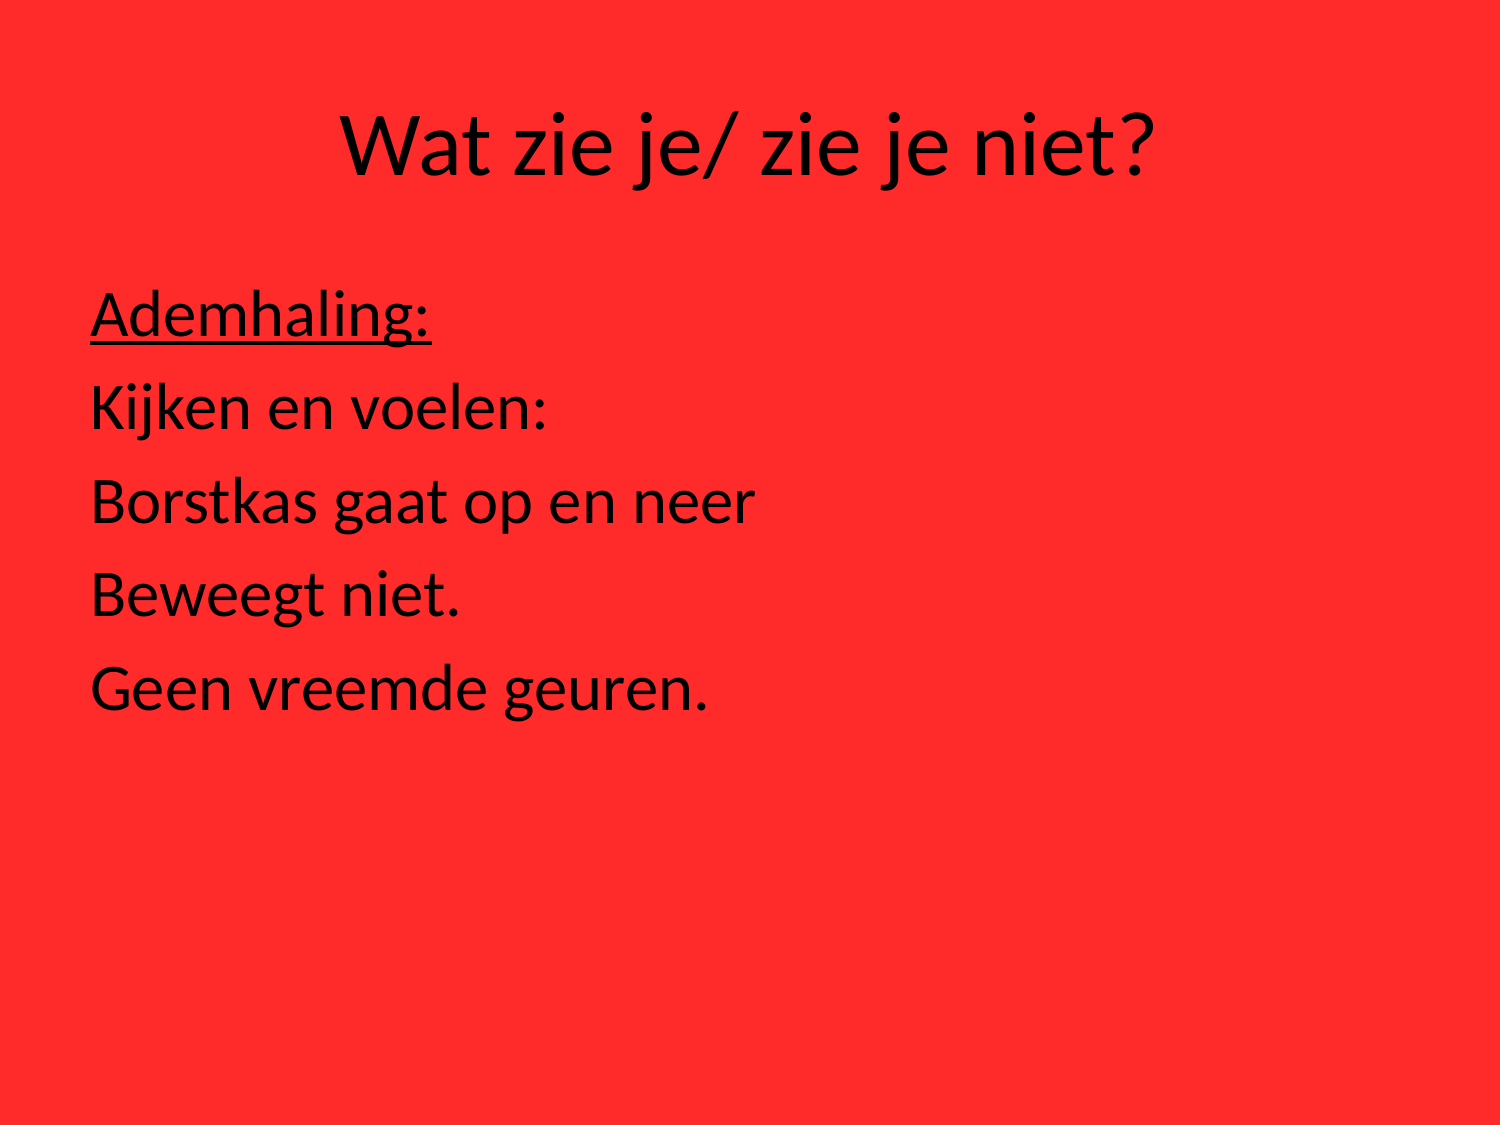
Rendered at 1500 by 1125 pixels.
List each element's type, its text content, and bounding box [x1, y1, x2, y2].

list Ademhaling: Kijken en voelen: Borstkas gaat op en neer Beweegt niet. Geen vreemde geuren. [75, 262, 1425, 1005]
title Wat zie je/ zie je niet? [75, 45, 1425, 233]
